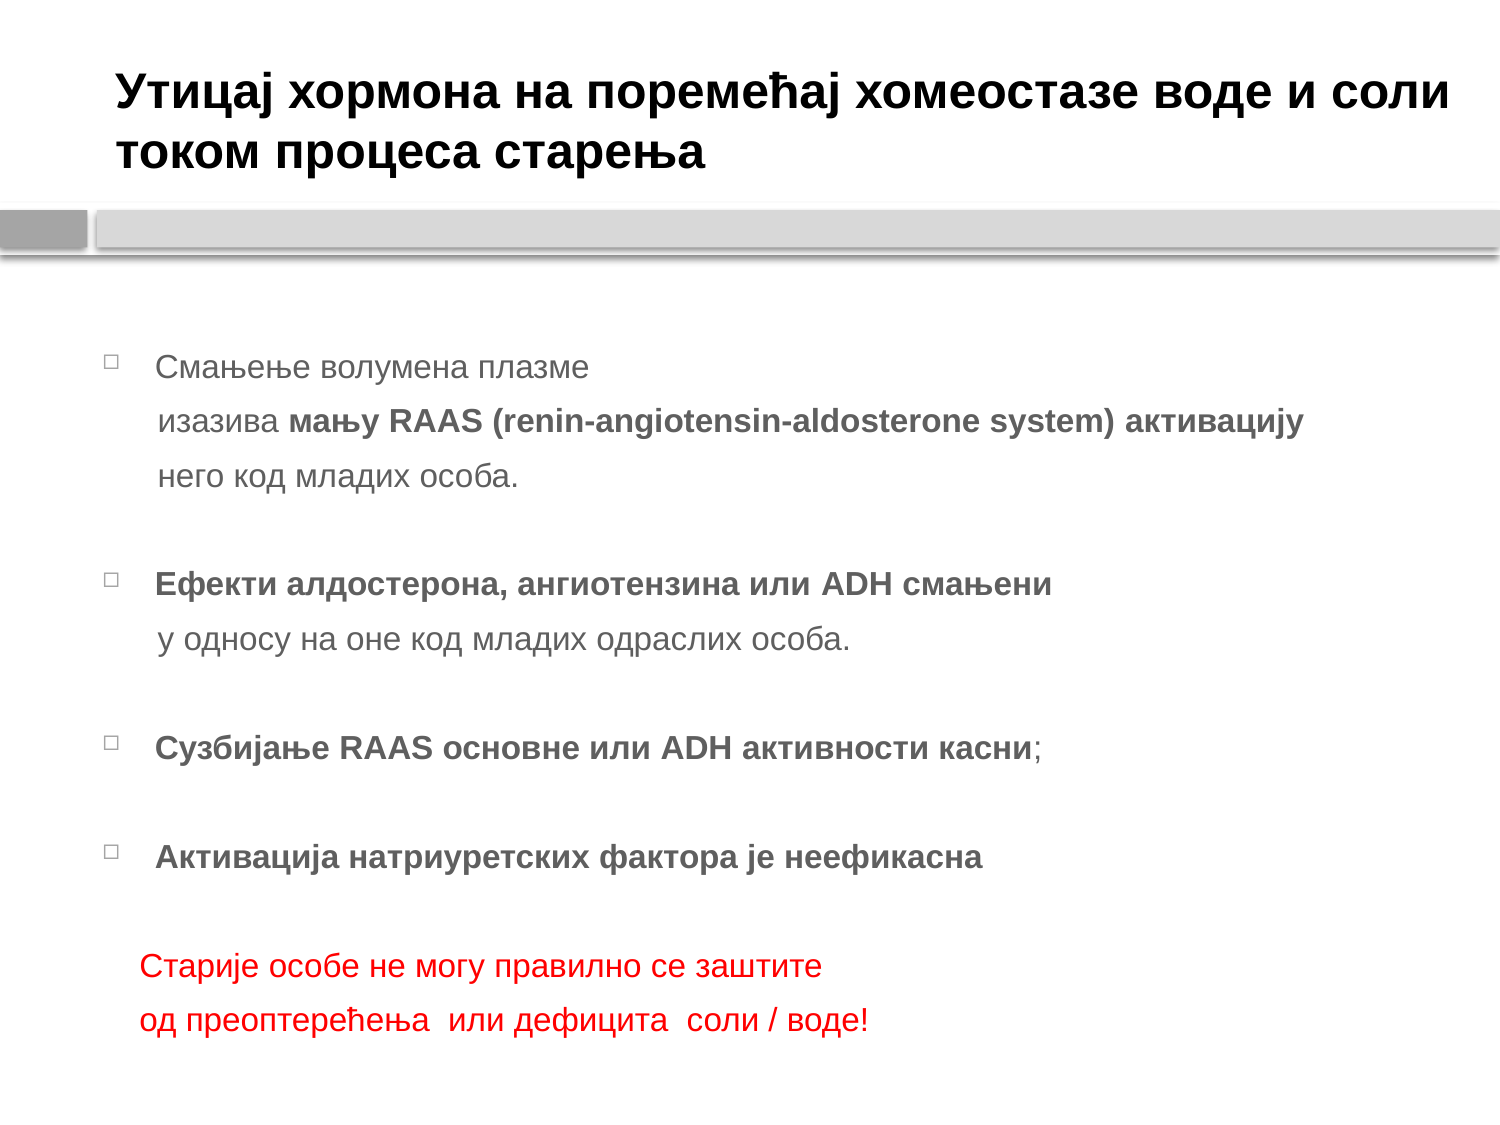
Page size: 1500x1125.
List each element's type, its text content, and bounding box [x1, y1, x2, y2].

title Утицај хормона на поремећај хомеостазе воде и соли током процеса старења [100, 37, 1500, 200]
list Смањење волумена плазме изазива мању RAAS (renin-angiotensin-aldosterone system) активацију него код младих особа. Ефекти алдостерона, ангиотензина или ADH смањени у односу на оне код младих одраслих особа. Сузбијање RAAS основне или ADH активности касни; Активација натриуретских фактора је неефикасна Старије особе не могу правилно се заштите од преоптерећења или дефицита соли / воде! [87, 337, 1425, 1075]
